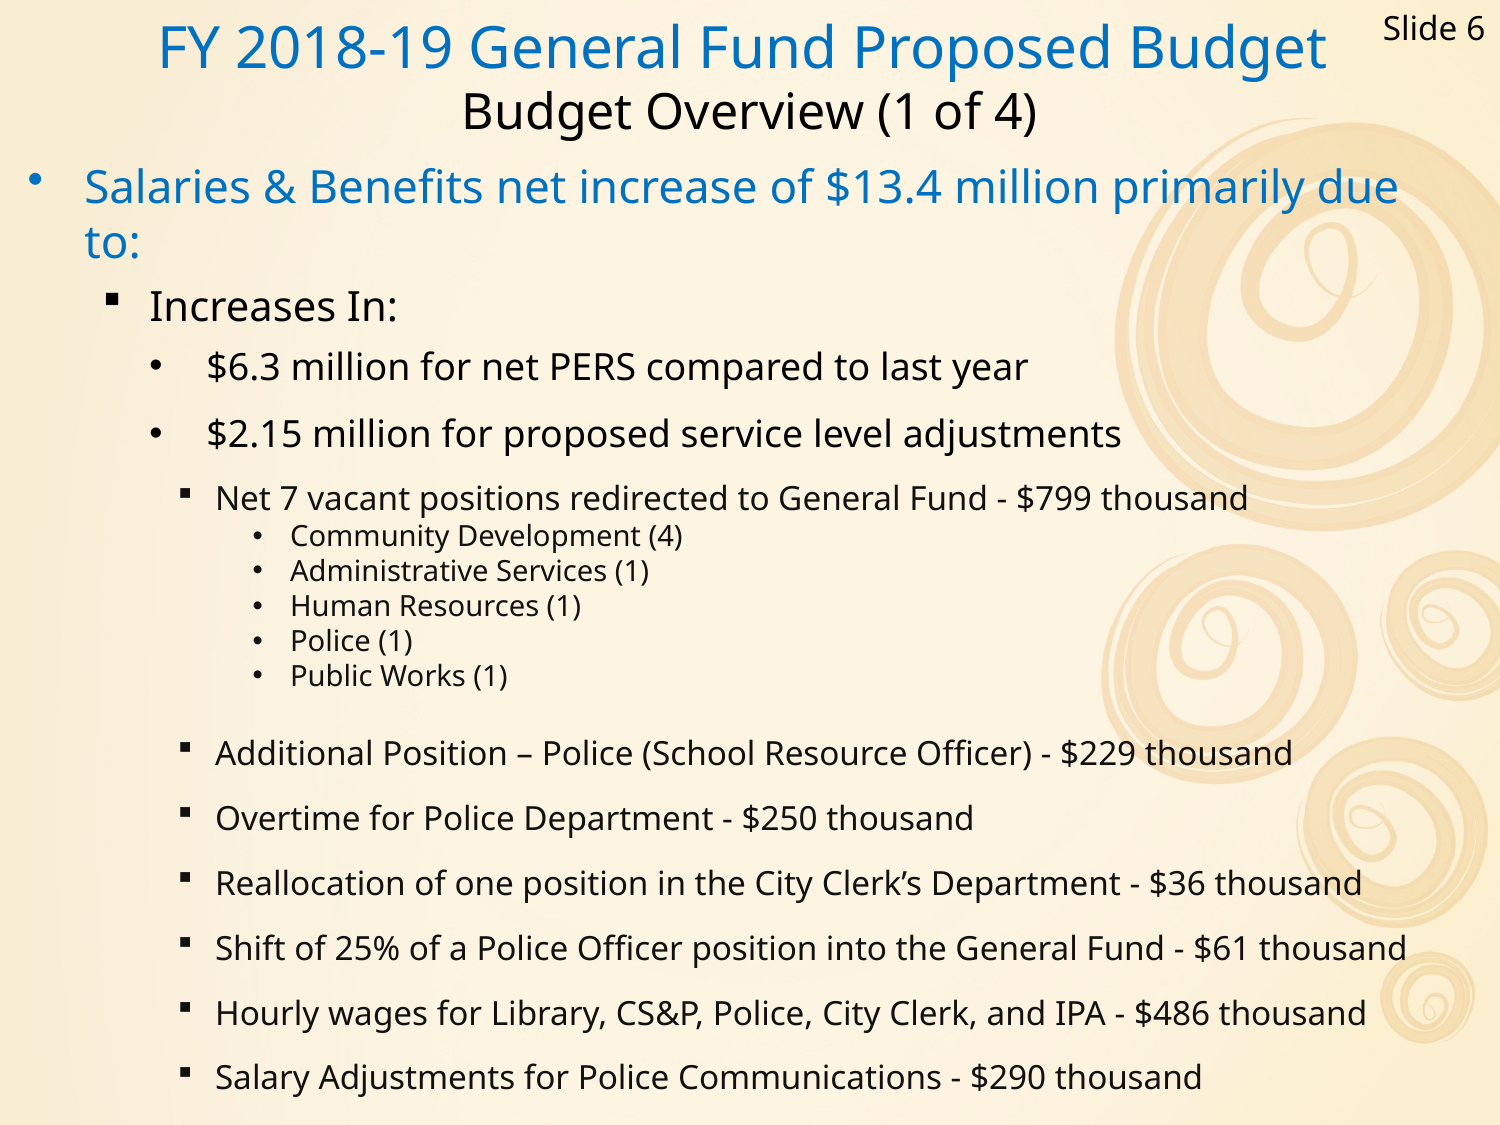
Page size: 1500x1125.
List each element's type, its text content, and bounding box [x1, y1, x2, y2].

picture [0, 0, 1500, 1125]
text_box Slide 6 [1149, 0, 1500, 75]
text_box FY 2018-19 General Fund Proposed Budget Budget Overview (1 of 4) [50, 24, 1450, 125]
list Salaries & Benefits net increase of $13.4 million primarily due to: Increases In: $6.3 million for net PERS compared to last year $2.15 million for proposed service level adjustments Net 7 vacant positions redirected to General Fund - $799 thousand Community Development (4) Administrative Services (1) Human Resources (1) Police (1) Public Works (1) Additional Position – Police (School Resource Officer) - $229 thousand Overtime for Police Department - $250 thousand Reallocation of one position in the City Clerk’s Department - $36 thousand Shift of 25% of a Police Officer position into the General Fund - $61 thousand Hourly wages for Library, CS&P, Police, City Clerk, and IPA - $486 thousand Salary Adjustments for Police Communications - $290 thousand [12, 149, 1475, 1075]
